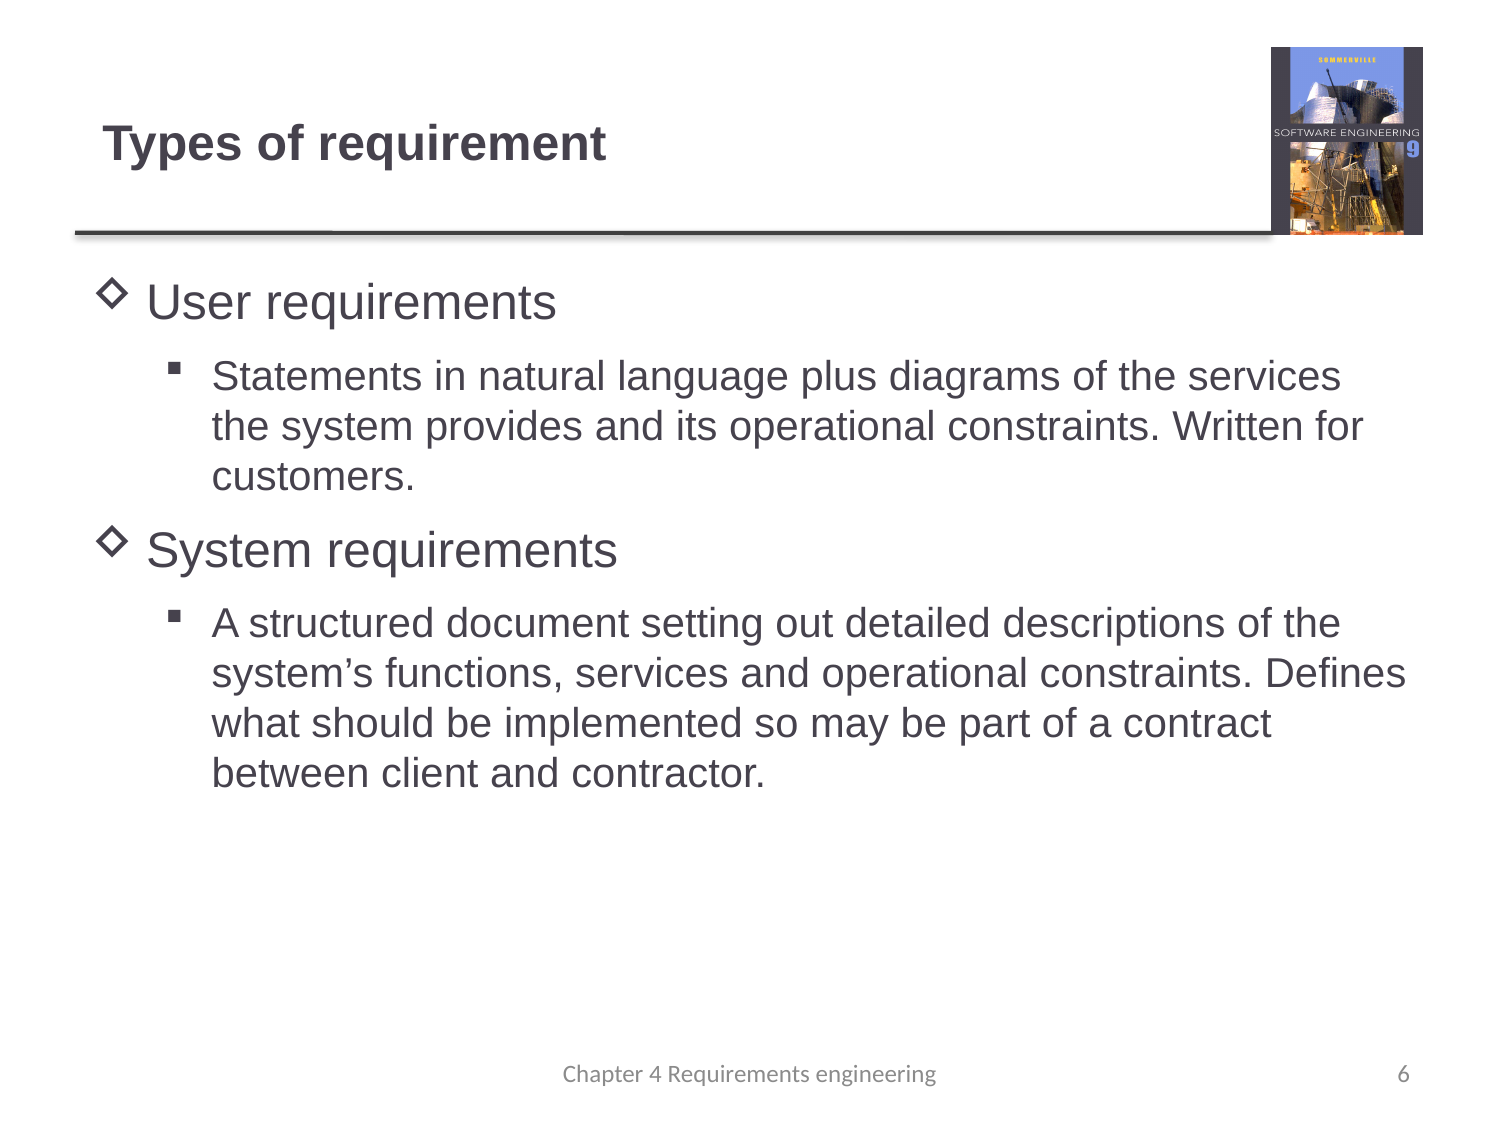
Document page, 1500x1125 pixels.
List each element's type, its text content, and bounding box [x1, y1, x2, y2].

footer Chapter 4 Requirements engineering [512, 1042, 988, 1103]
list User requirements Statements in natural language plus diagrams of the services the system provides and its operational constraints. Written for customers. System requirements A structured document setting out detailed descriptions of the system’s functions, services and operational constraints. Defines what should be implemented so may be part of a contract between client and contractor. [75, 262, 1425, 1005]
title Types of requirement [87, 49, 1500, 232]
slide_number 6 [1074, 1042, 1425, 1103]
